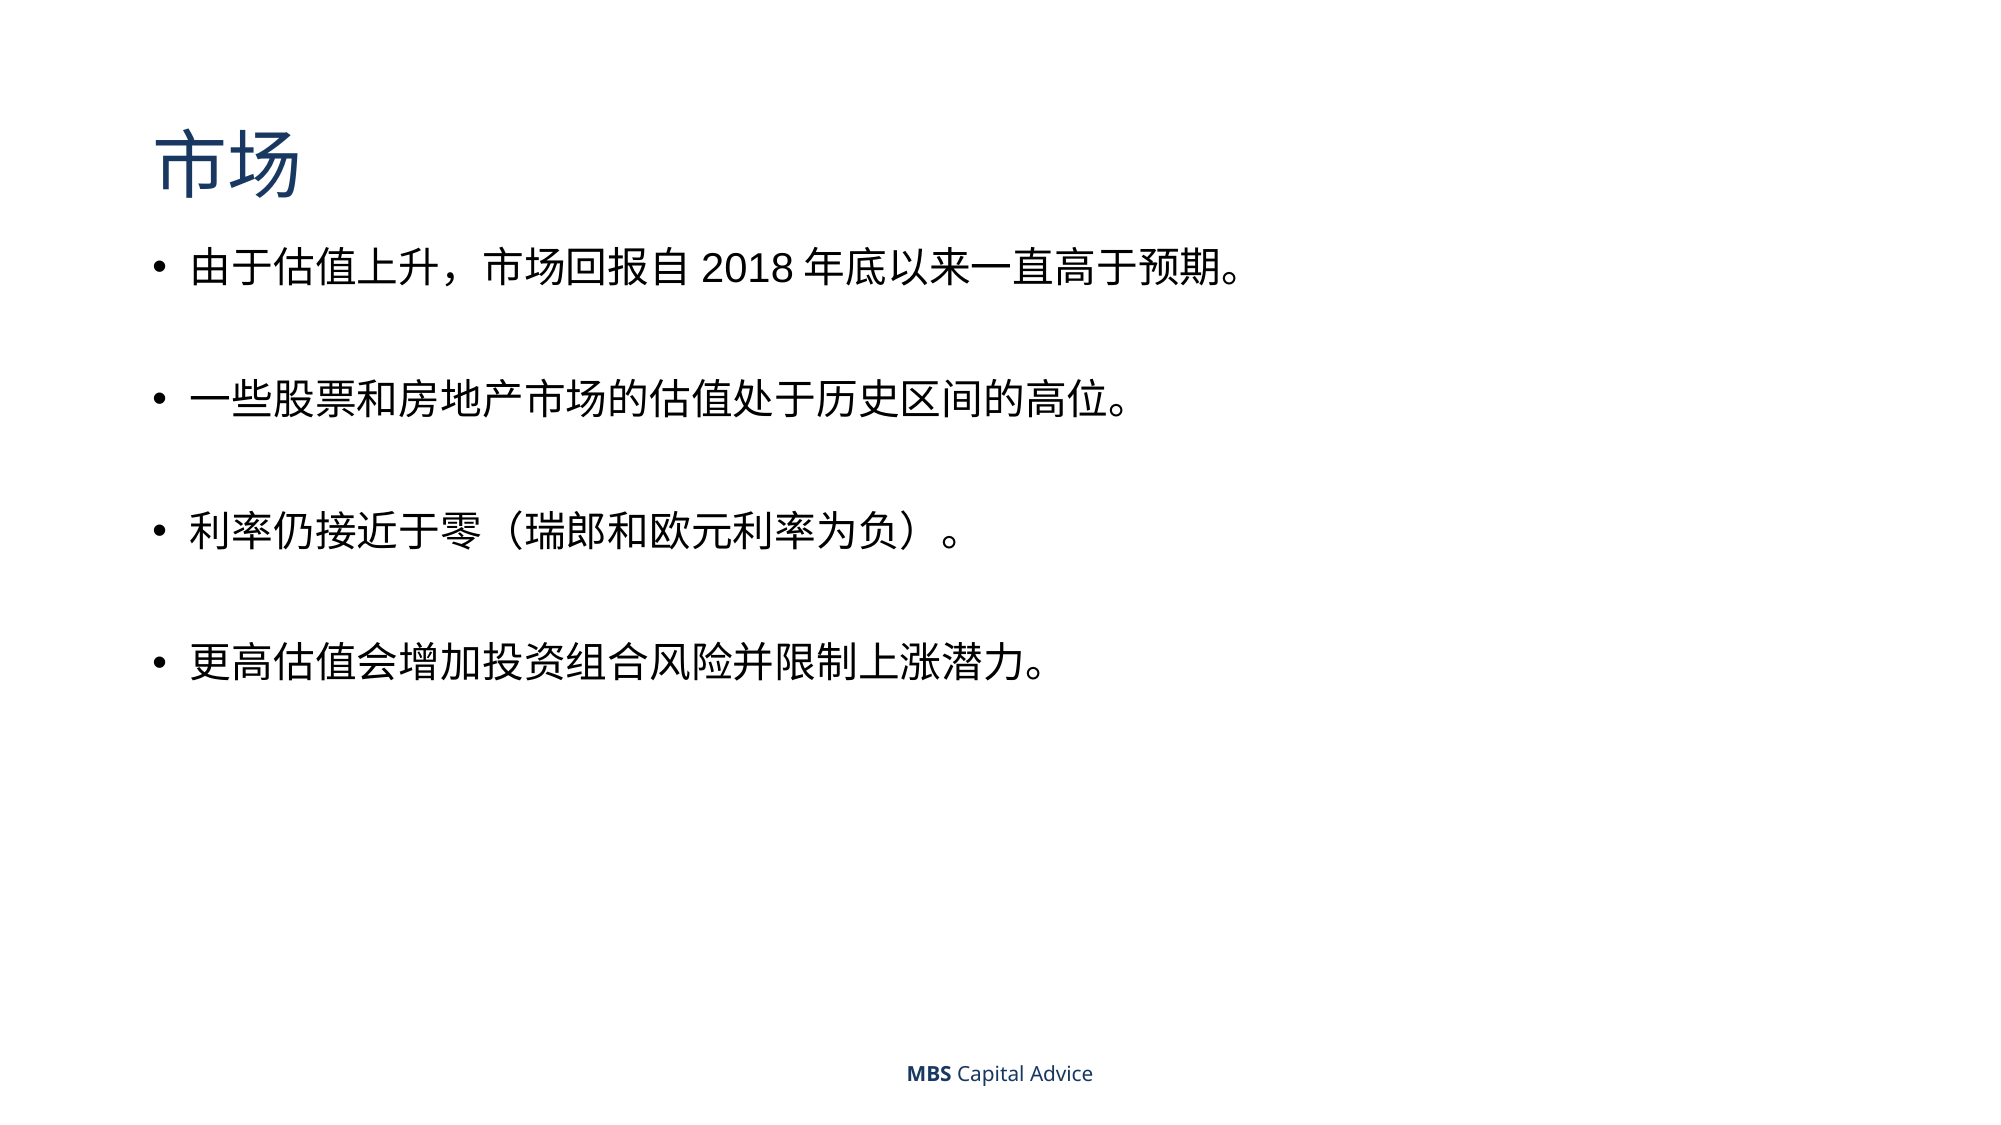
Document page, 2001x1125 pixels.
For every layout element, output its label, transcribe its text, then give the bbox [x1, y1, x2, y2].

list 由于估值上升，市场回报自2018年底以来一直高于预期。 一些股票和房地产市场的估值处于历史区间的高位。 利率仍接近于零（瑞郎和欧元利率为负）。 更高估值会增加投资组合风险并限制上涨潜力。 [137, 239, 1863, 1014]
title 市场 [137, 59, 1863, 239]
footer MBS Capital Advice [662, 1042, 1338, 1103]
